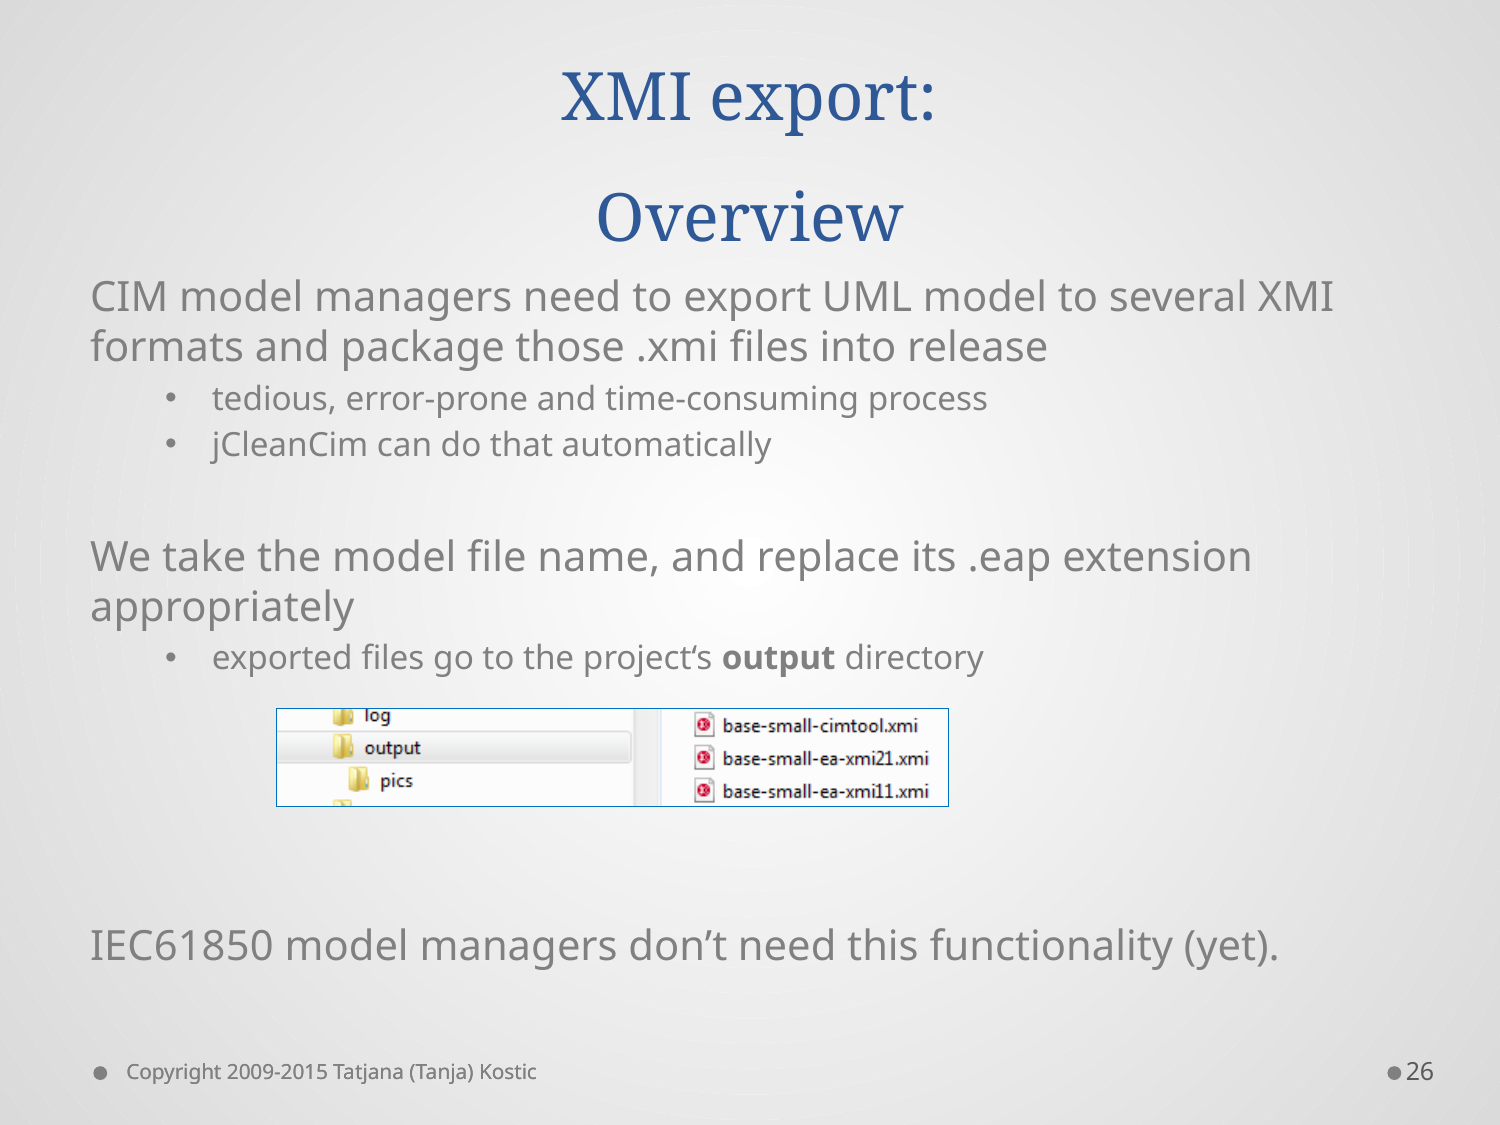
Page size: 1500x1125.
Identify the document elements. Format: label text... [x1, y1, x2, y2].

list CIM model managers need to export UML model to several XMI formats and package those .xmi files into release tedious, error-prone and time-consuming process jCleanCim can do that automatically We take the model file name, and replace its .eap extension appropriately exported files go to the project‘s output directory IEC61850 model managers don’t need this functionality (yet). [75, 262, 1425, 1005]
picture [277, 708, 949, 807]
slide_number 26 [1401, 1042, 1494, 1103]
title XMI export: Overview [75, 0, 1425, 262]
